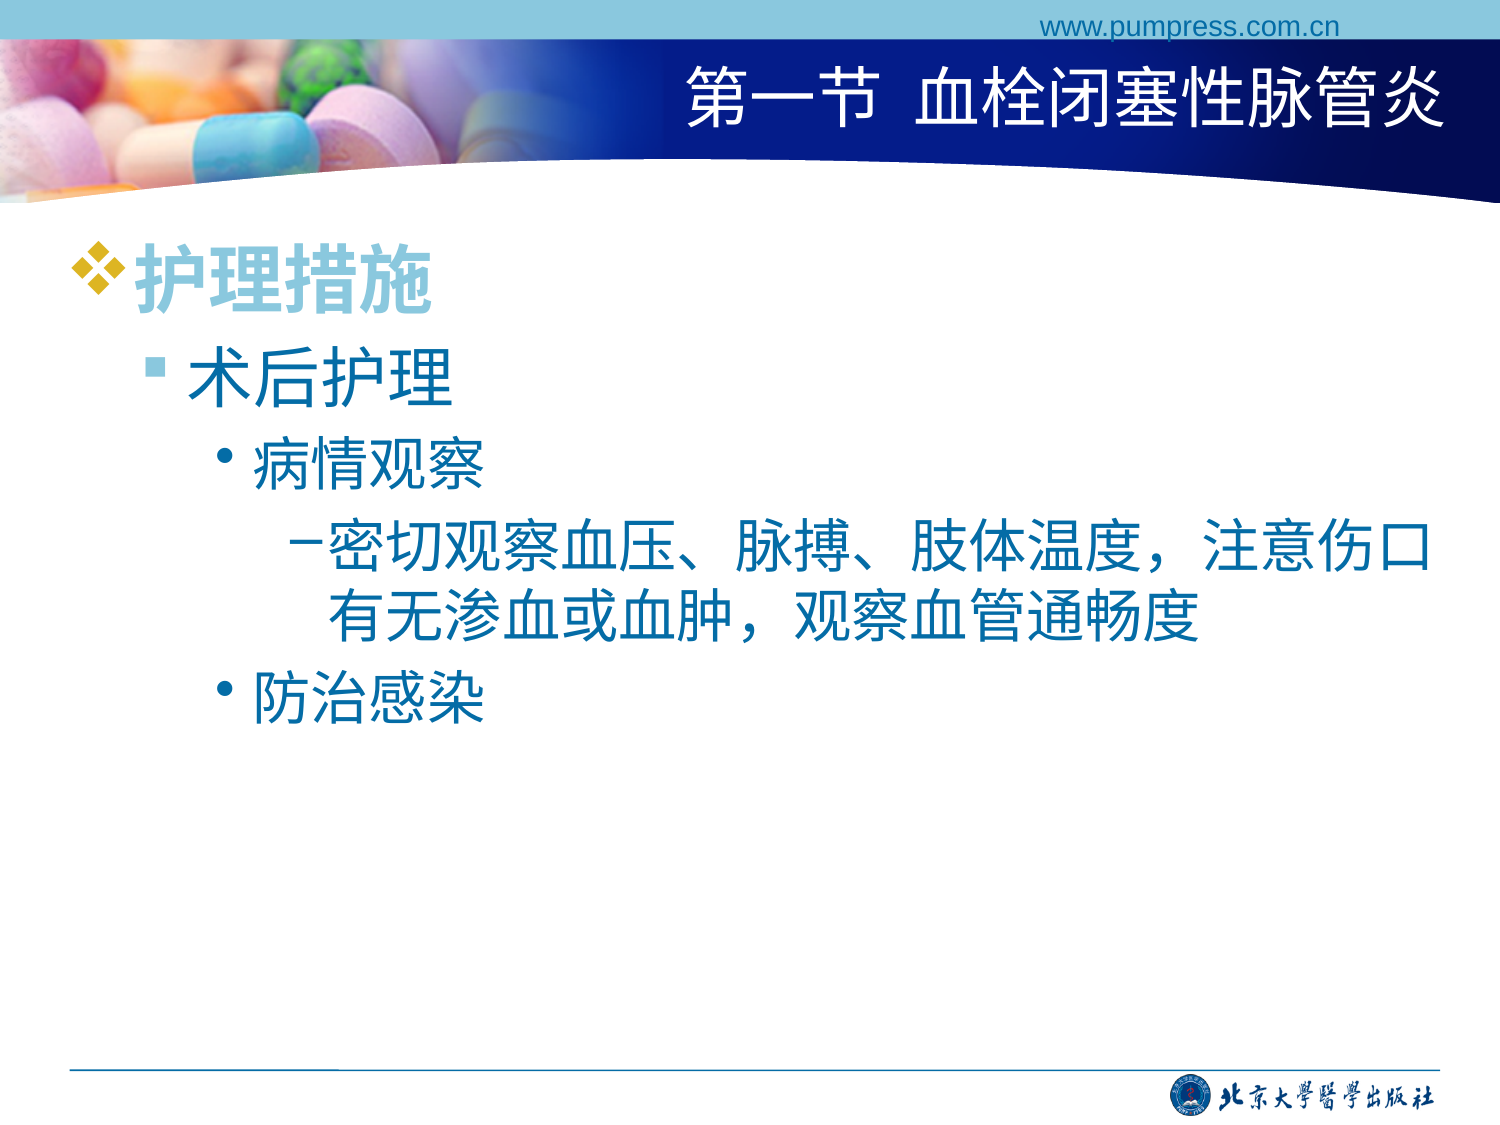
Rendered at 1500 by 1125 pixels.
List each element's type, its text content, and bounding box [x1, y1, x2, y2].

list 护理措施 术后护理 病情观察 密切观察血压、脉搏、肢体温度，注意伤口有无渗血或血肿，观察血管通畅度 防治感染 [49, 224, 1463, 1026]
slide_number www.pumpress.com.cn [1025, 0, 1463, 38]
title 第一节 血栓闭塞性脉管炎 [137, 49, 1463, 143]
picture [0, 40, 1500, 203]
picture [1170, 1074, 1436, 1118]
